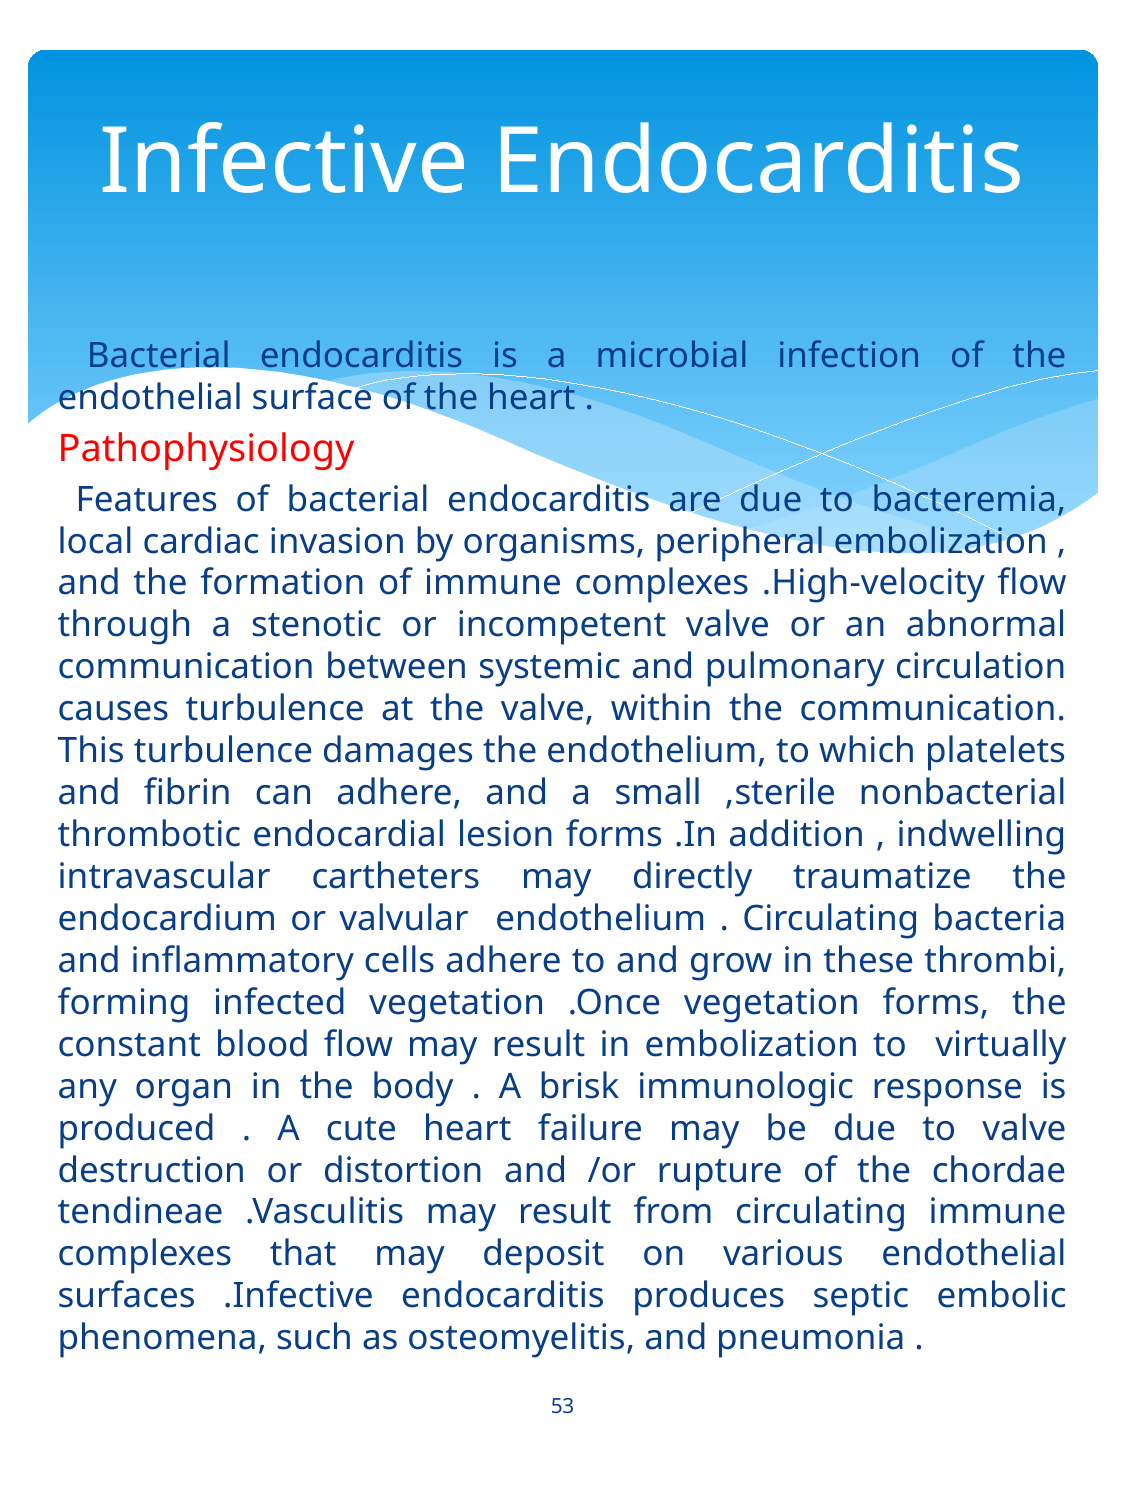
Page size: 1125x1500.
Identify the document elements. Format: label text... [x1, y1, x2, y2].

title Infective Endocarditis [56, 73, 1069, 348]
list Bacterial endocarditis is a microbial infection of the endothelial surface of the heart . Pathophysiology Features of bacterial endocarditis are due to bacteremia, local cardiac invasion by organisms, peripheral embolization , and the formation of immune complexes .High-velocity flow through a stenotic or incompetent valve or an abnormal communication between systemic and pulmonary circulation causes turbulence at the valve, within the communication. This turbulence damages the endothelium, to which platelets and fibrin can adhere, and a small ,sterile nonbacterial thrombotic endocardial lesion forms .In addition , indwelling intravascular cartheters may directly traumatize the endocardium or valvular endothelium . Circulating bacteria and inflammatory cells adhere to and grow in these thrombi, forming infected vegetation .Once vegetation forms, the constant blood flow may result in embolization to virtually any organ in the body . A brisk immunologic response is produced . A cute heart failure may be due to valve destruction or distortion and /or rupture of the chordae tendineae .Vasculitis may result from circulating immune complexes that may deposit on various endothelial surfaces .Infective endocarditis produces septic embolic phenomena, such as osteomyelitis, and pneumonia . [42, 324, 1083, 1436]
slide_number 53 [491, 1367, 634, 1447]
